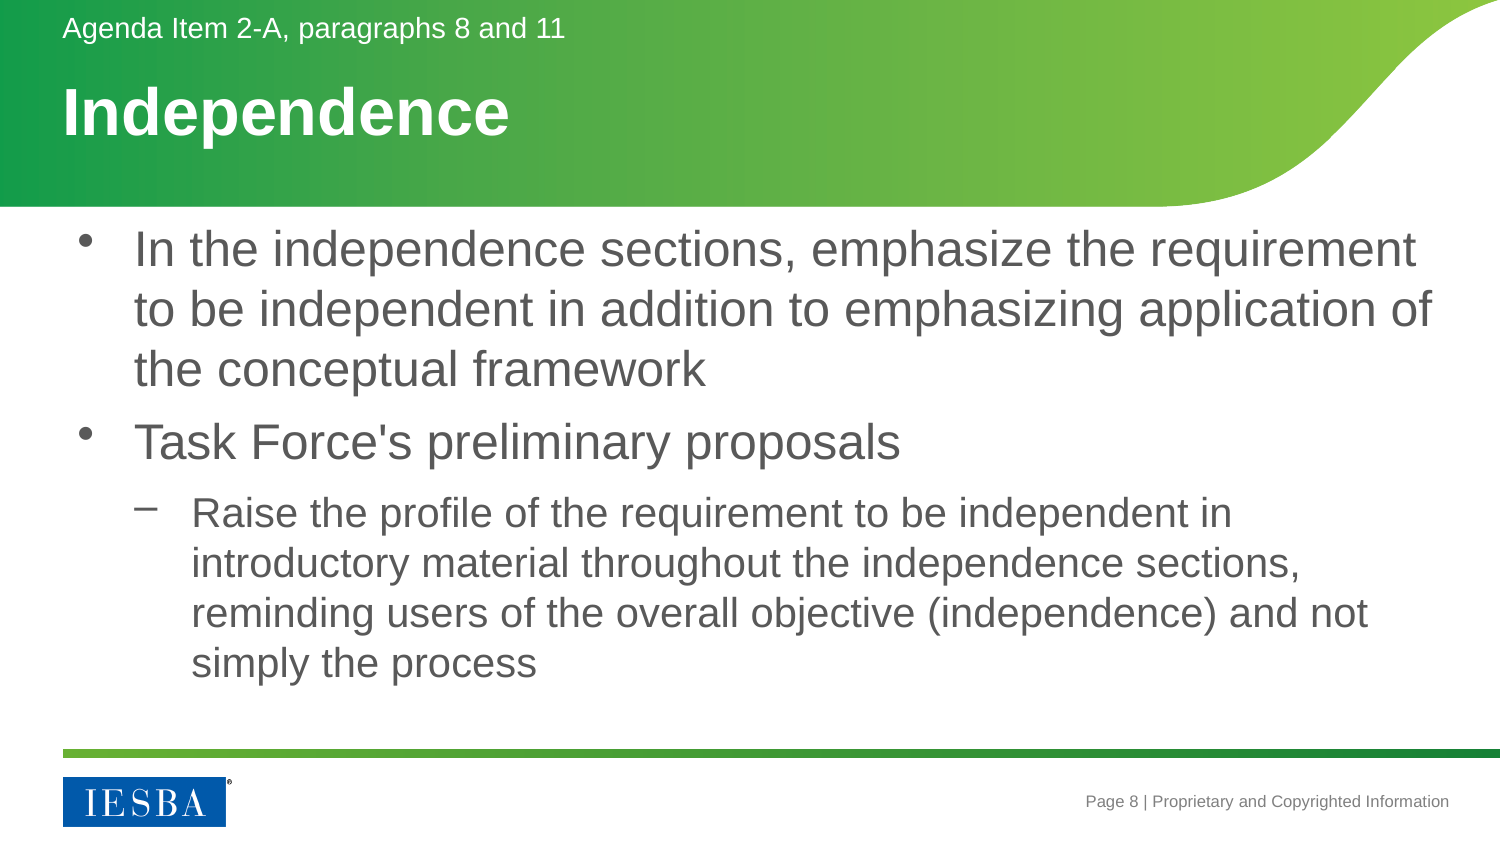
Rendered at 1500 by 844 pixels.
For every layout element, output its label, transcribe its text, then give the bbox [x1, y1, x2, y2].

list In the independence sections, emphasize the requirement to be independent in addition to emphasizing application of the conceptual framework Task Force's preliminary proposals Raise the profile of the requirement to be independent in introductory material throughout the independence sections, reminding users of the overall objective (independence) and not simply the process [62, 209, 1450, 747]
subtitle Agenda Item 2-A, paragraphs 8 and 11 [62, 9, 800, 47]
picture [63, 777, 232, 827]
picture [0, 0, 1500, 207]
title Independence [62, 75, 1325, 142]
